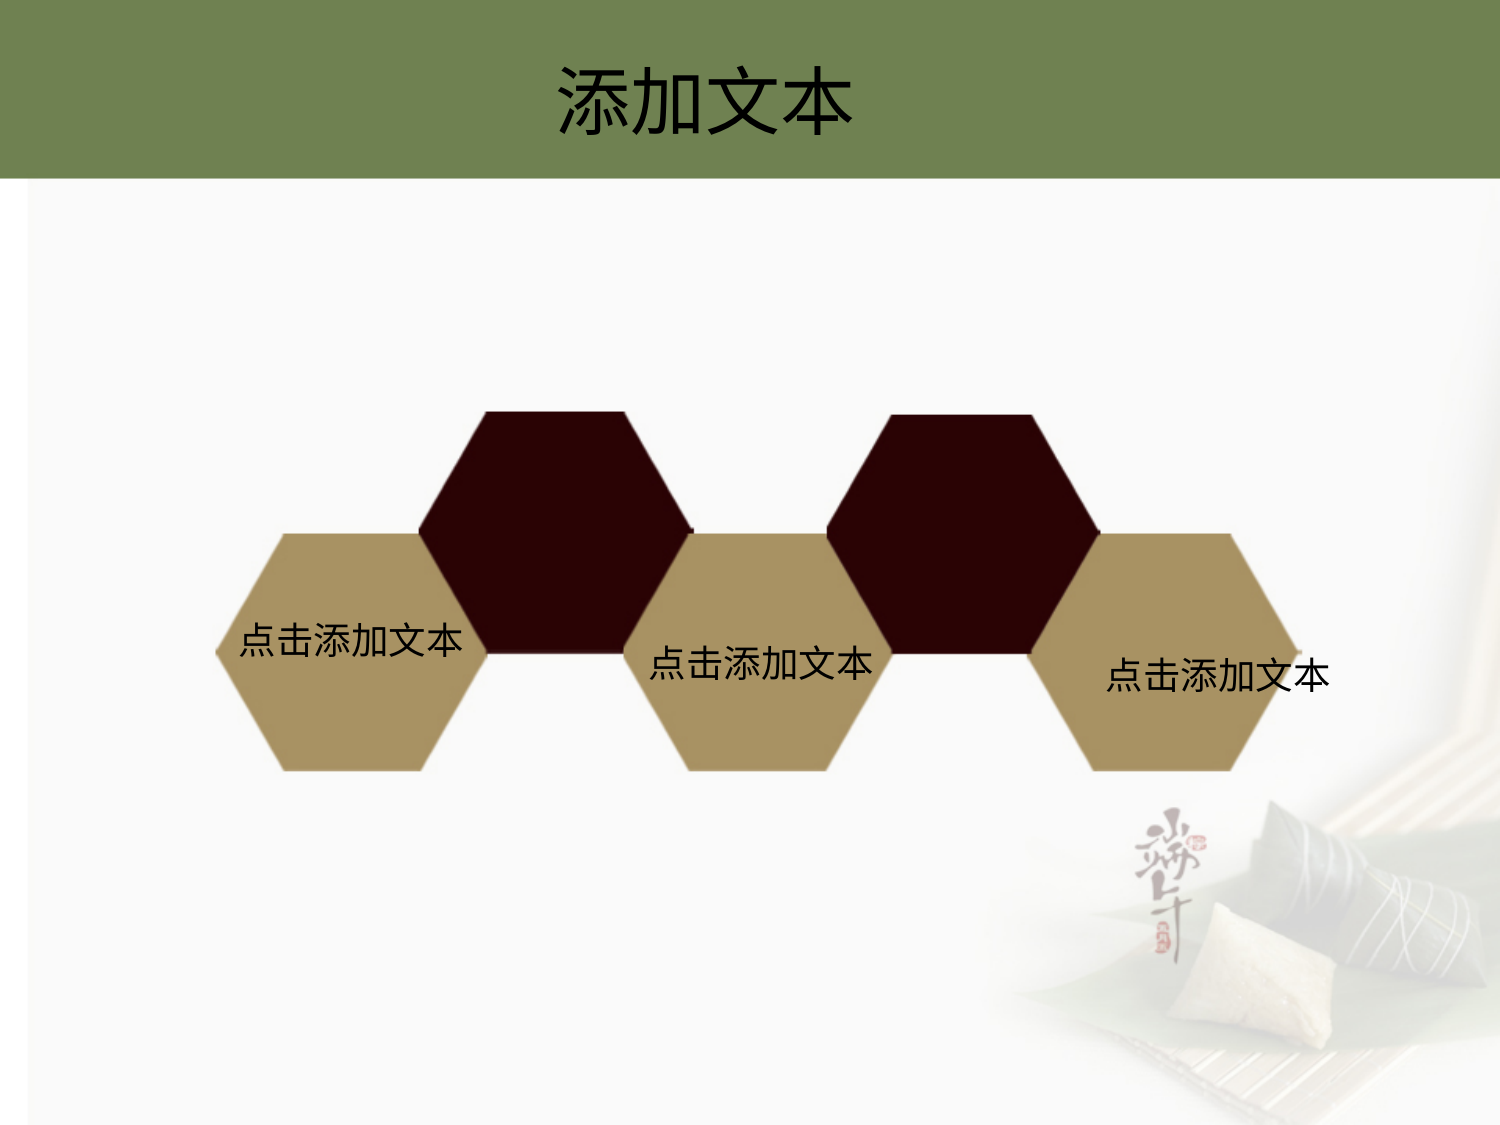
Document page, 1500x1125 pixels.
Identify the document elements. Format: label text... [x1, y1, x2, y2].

text_box 点击添加文本 [634, 632, 889, 693]
text_box 添加文本 [540, 46, 871, 152]
text_box 点击添加文本 [223, 609, 479, 670]
picture [0, 0, 1500, 1125]
text_box 点击添加文本 [1091, 644, 1346, 705]
